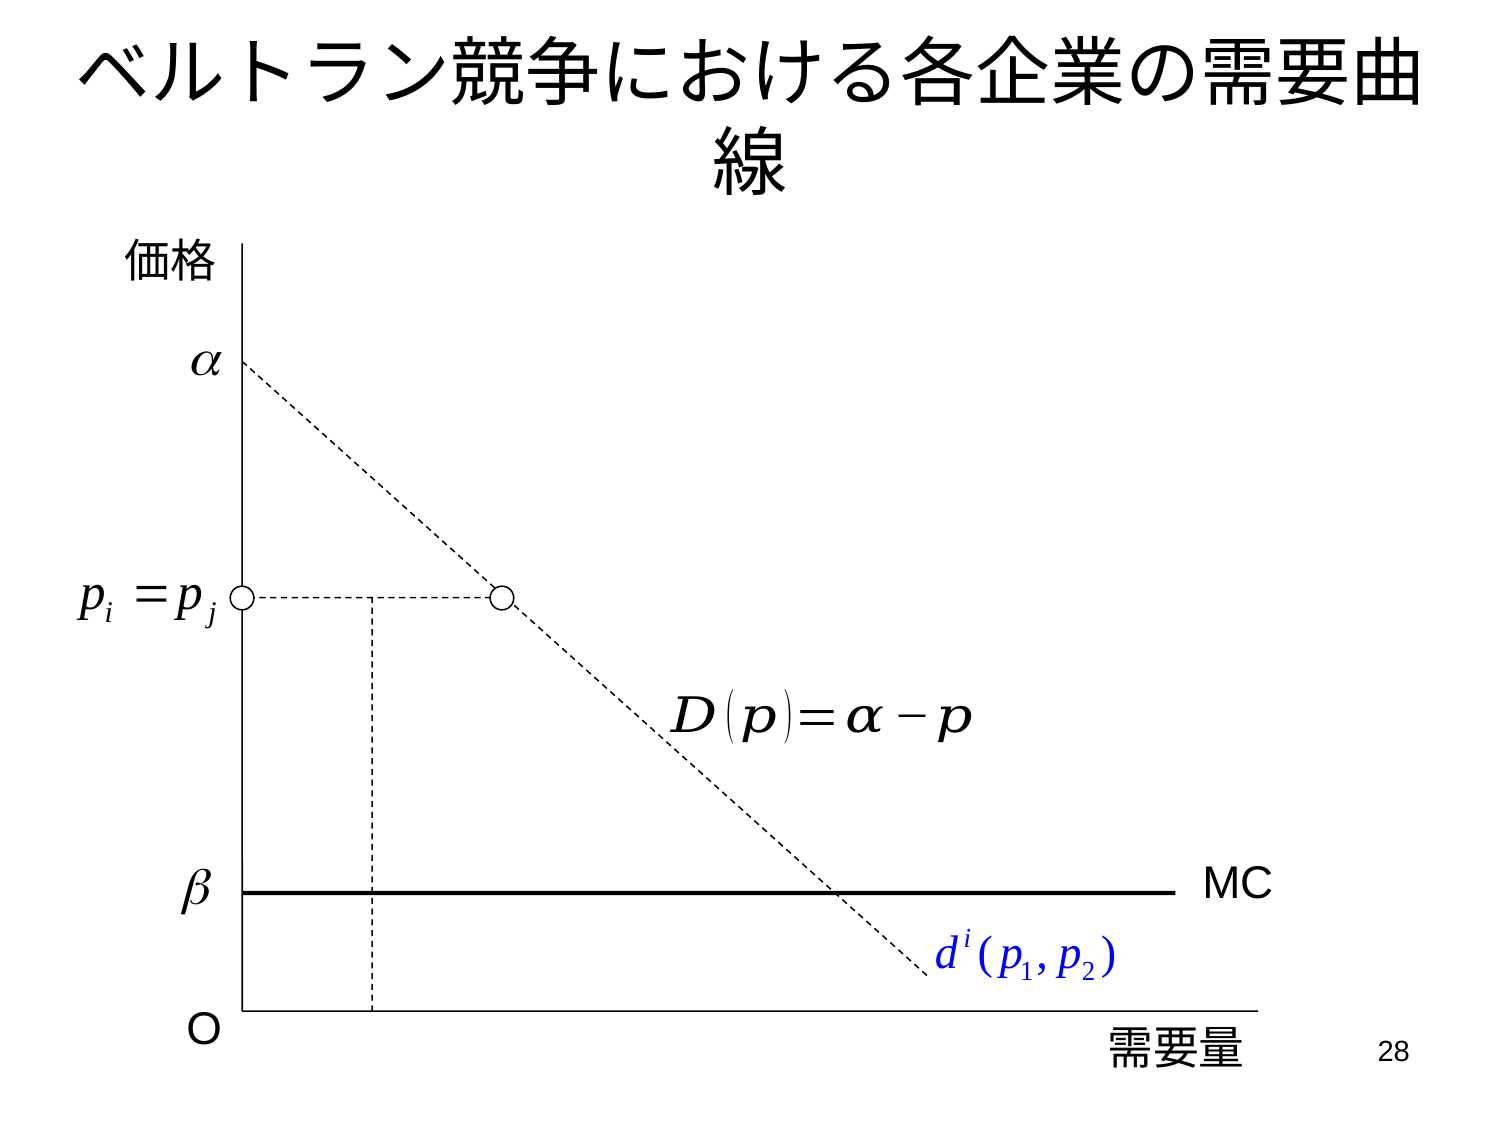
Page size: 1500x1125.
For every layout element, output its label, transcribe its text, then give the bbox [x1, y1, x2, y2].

text_box MC [1187, 845, 1289, 916]
title ベルトラン競争における各企業の需要曲線 [53, 45, 1447, 185]
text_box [171, 857, 228, 929]
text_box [182, 337, 235, 390]
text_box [926, 916, 1124, 988]
text_box [490, 586, 514, 610]
text_box 価格 [109, 224, 231, 294]
text_box [235, 586, 254, 610]
slide_number 28 [1074, 1024, 1426, 1103]
text_box O [171, 991, 237, 1062]
text_box 需要量 [1092, 1011, 1260, 1082]
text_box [64, 557, 230, 643]
